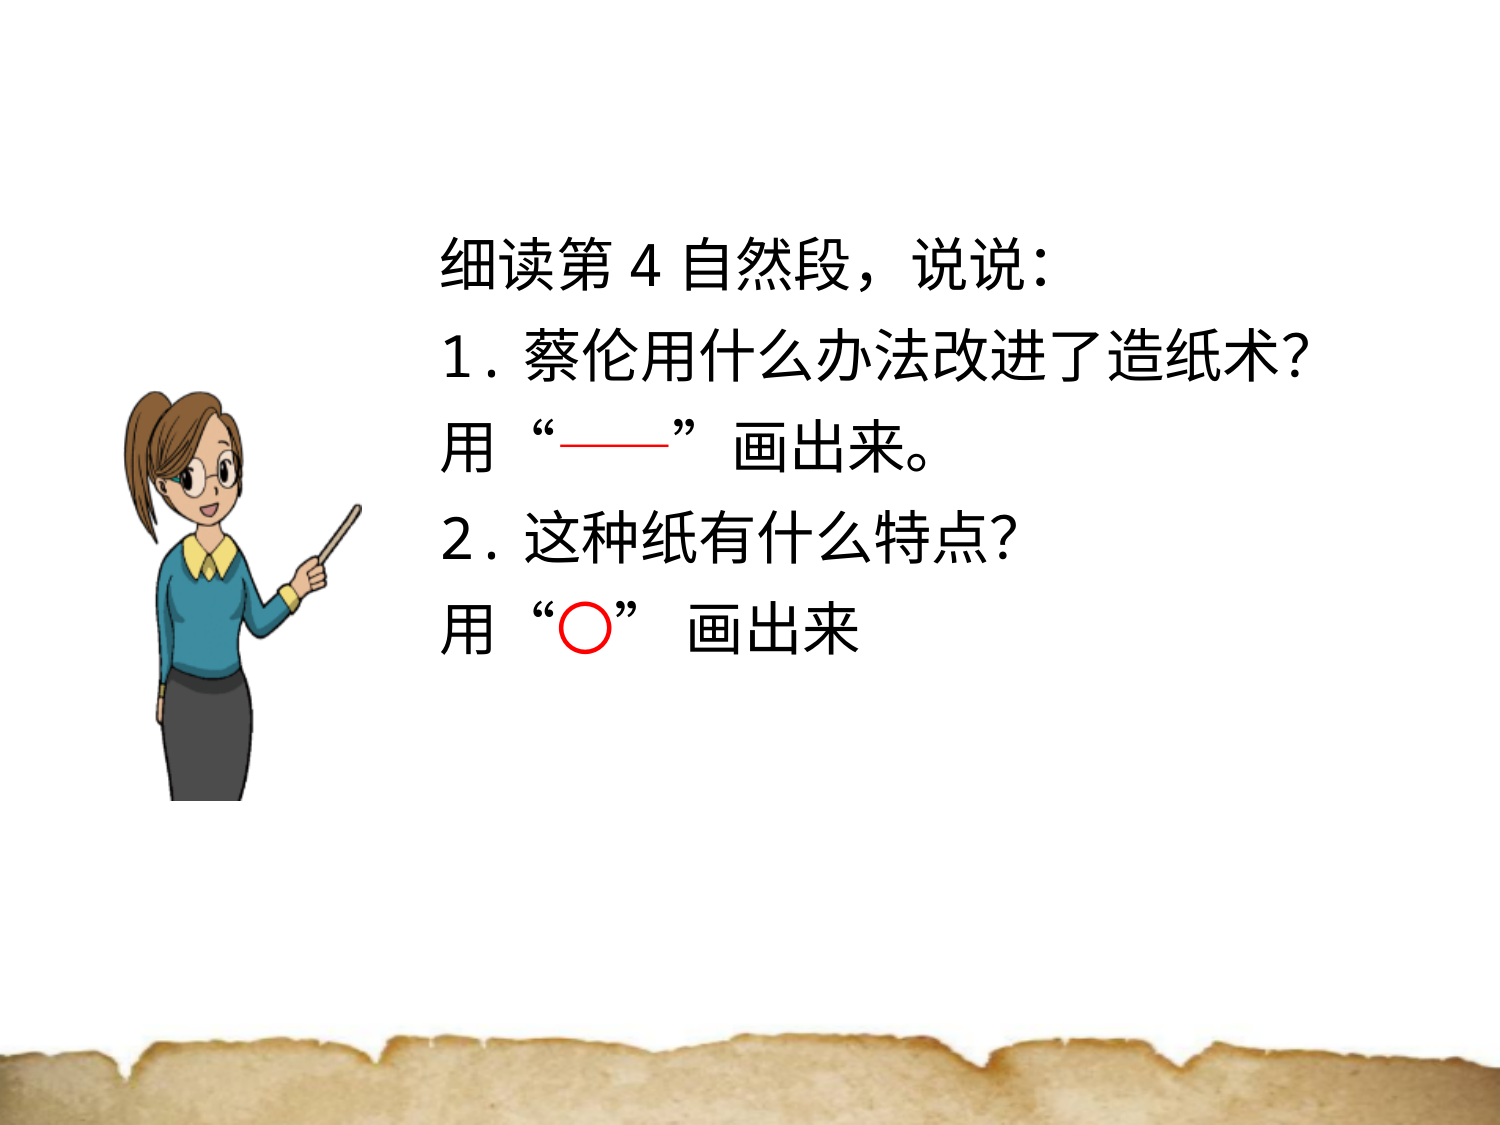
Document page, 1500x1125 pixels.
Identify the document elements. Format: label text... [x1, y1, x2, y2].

picture [123, 390, 363, 801]
picture [0, 987, 1500, 1125]
text_box 细读第4自然段，说说： 1.蔡伦用什么办法改进了造纸术？ 用“——”画出来。 2.这种纸有什么特点？ 用“〇” 画出来 [425, 200, 1500, 670]
